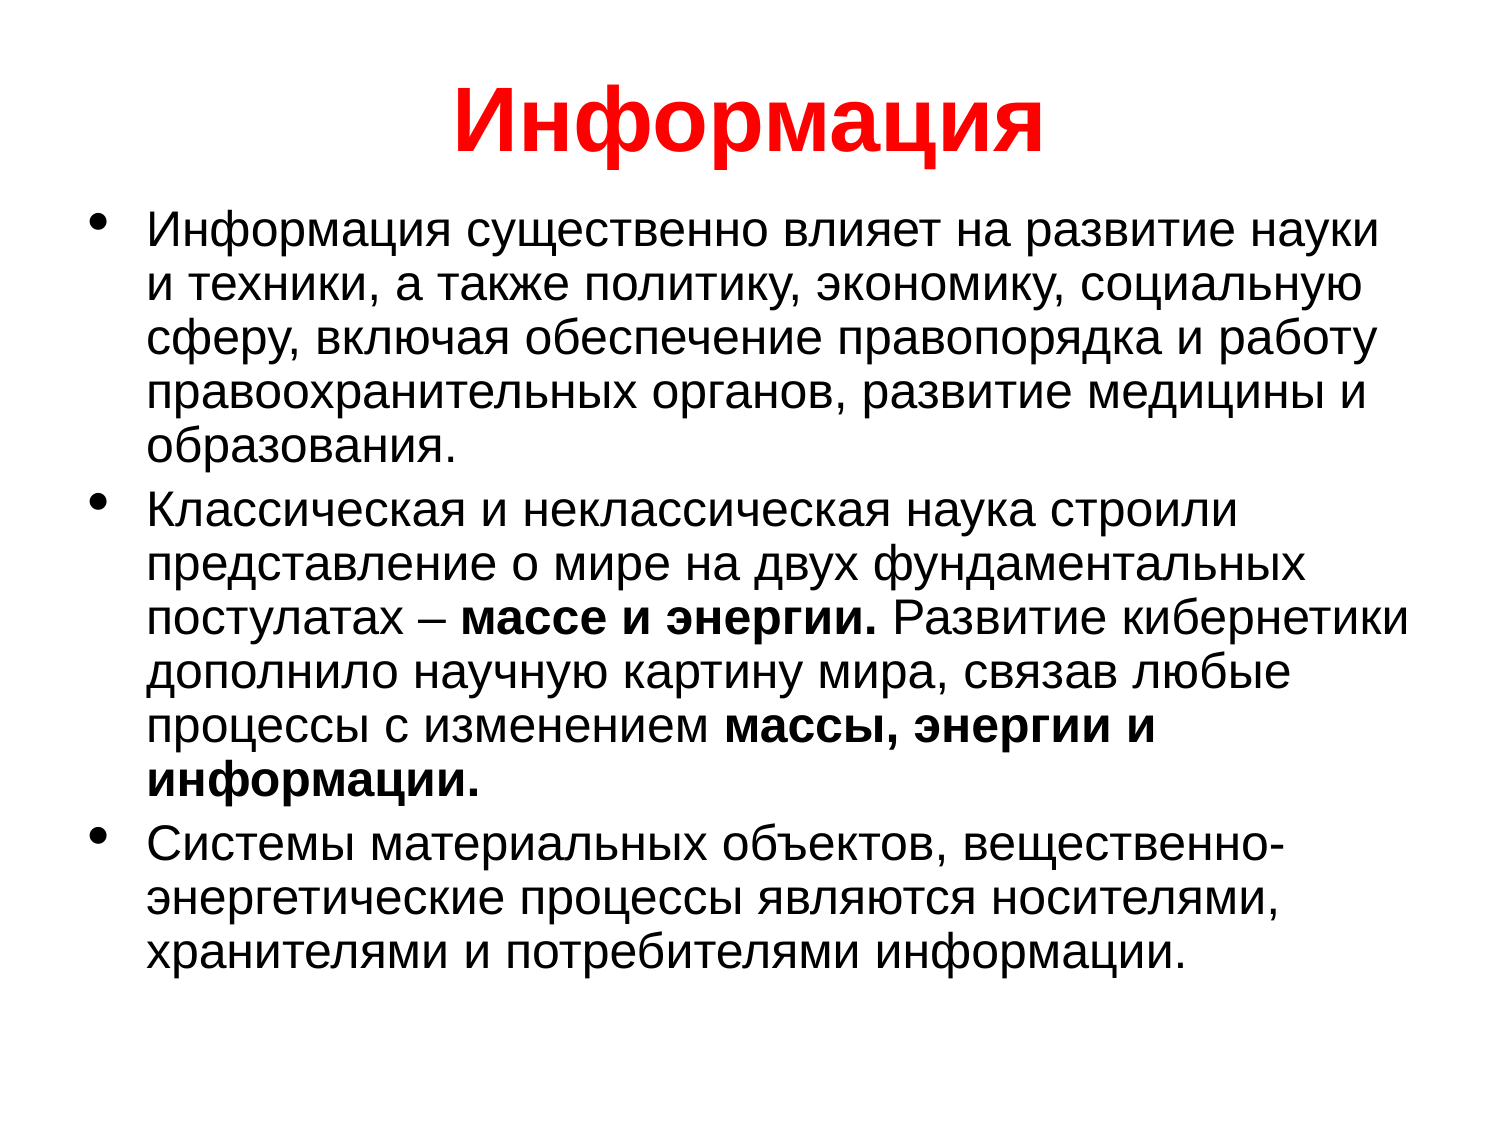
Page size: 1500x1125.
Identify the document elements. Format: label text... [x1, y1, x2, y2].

text_box Информация существенно влияет на развитие науки и техники, а также политику, экономику, социальную сферу, включая обеспечение правопорядка и работу правоохранительных органов, развитие медицины и образования. Классическая и неклассическая наука строили представление о мире на двух фундаментальных постулатах – массе и энергии. Развитие кибернетики дополнило научную картину мира, связав любые процессы с изменением массы, энергии и информации. Системы материальных объектов, вещественно-энергетические процессы являются носителями, хранителями и потребителями информации. [75, 196, 1425, 1005]
text_box Информация [75, 45, 1425, 185]
